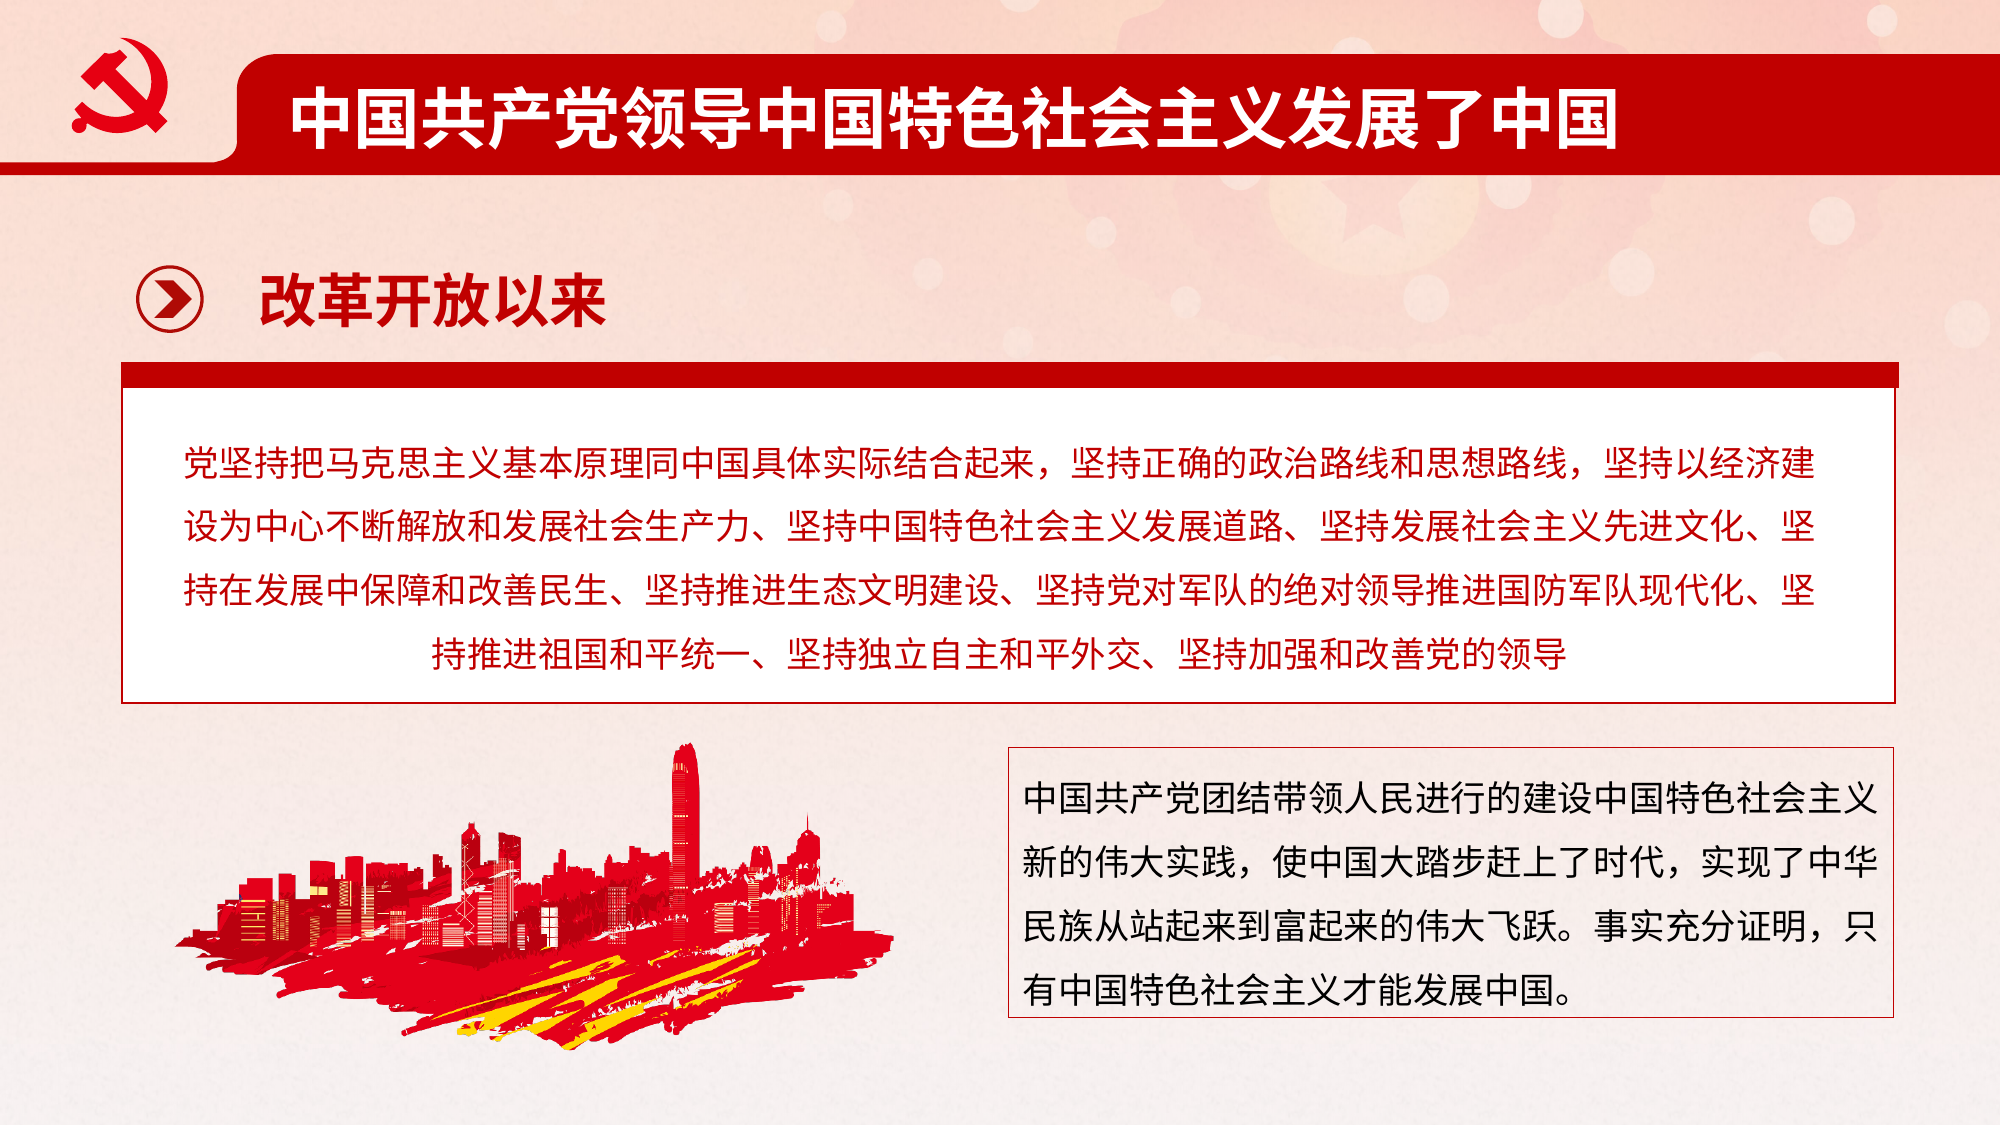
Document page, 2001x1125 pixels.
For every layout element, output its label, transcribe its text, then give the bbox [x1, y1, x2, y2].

text_box 中国共产党团结带领人民进行的建设中国特色社会主义新的伟大实践，使中国大踏步赶上了时代，实现了中华民族从站起来到富起来的伟大飞跃。事实充分证明，只有中国特色社会主义才能发展中国。 [1008, 747, 1894, 1018]
text_box [0, 53, 271, 177]
text_box [1752, 53, 2000, 177]
text_box 中国共产党领导中国特色社会主义发展了中国 [271, 30, 1752, 204]
text_box [136, 265, 204, 333]
text_box [71, 37, 168, 134]
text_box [121, 363, 1898, 704]
text_box 改革开放以来 [243, 257, 623, 342]
picture [127, 514, 950, 1125]
